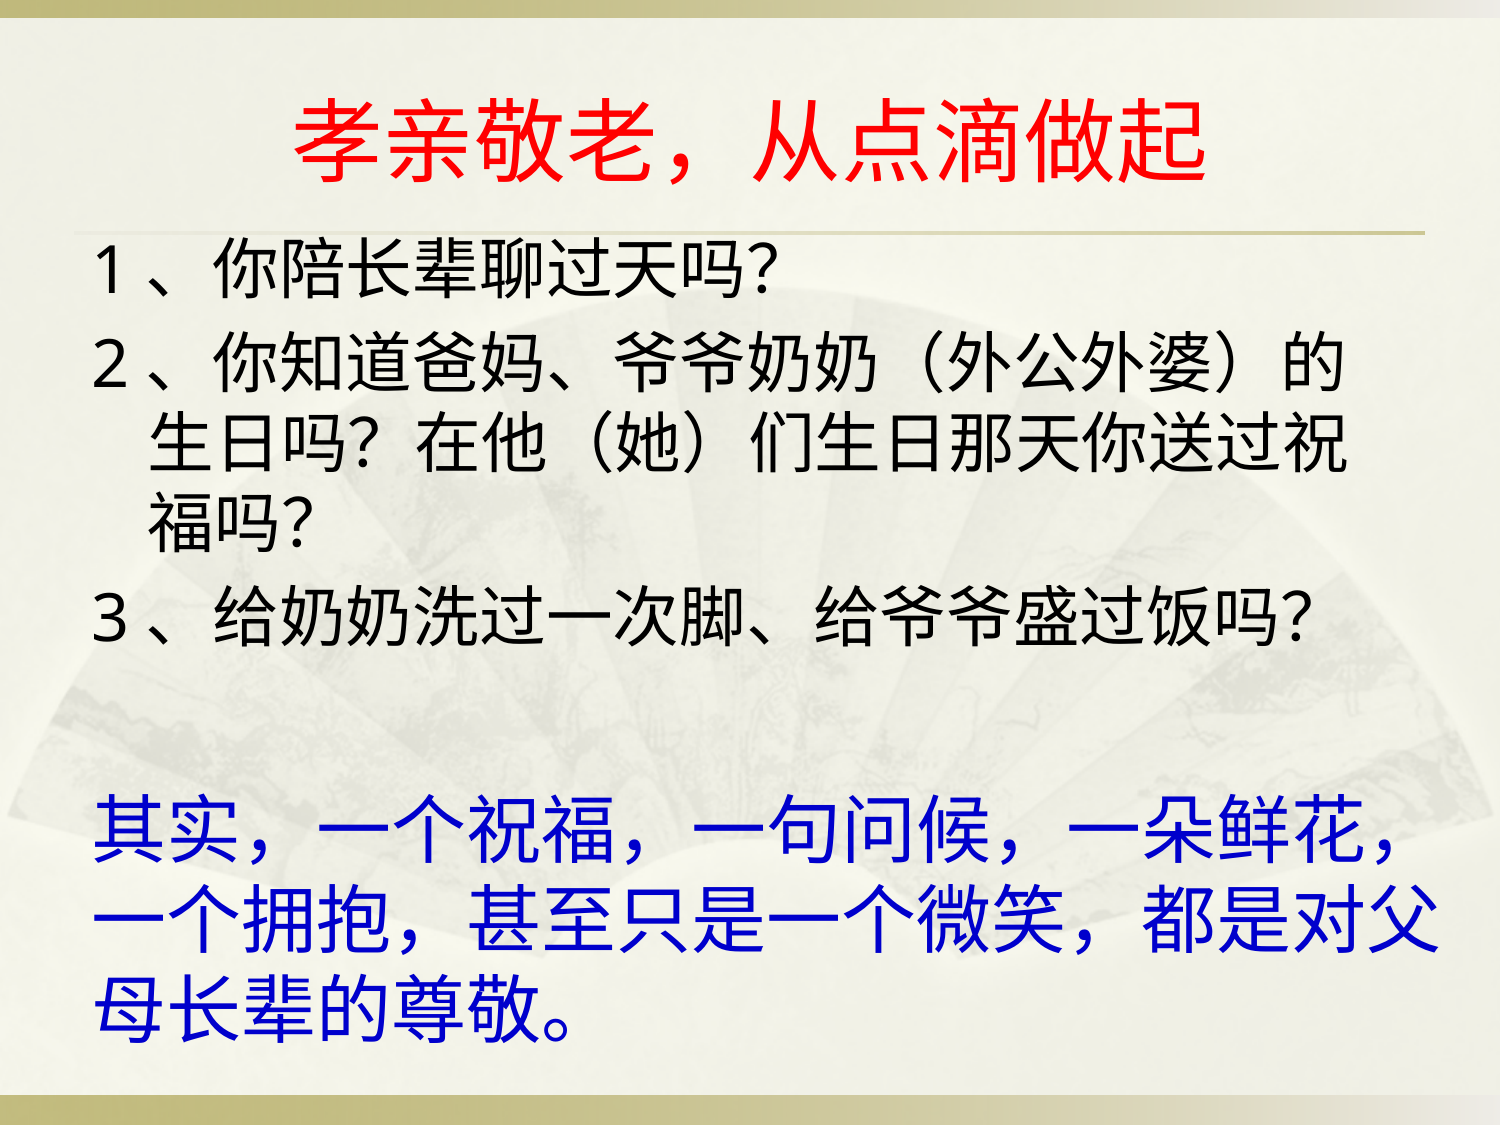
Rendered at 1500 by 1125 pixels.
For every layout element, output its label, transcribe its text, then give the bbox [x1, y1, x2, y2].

text_box 其实，一个祝福，一句问候，一朵鲜花，一个拥抱，甚至只是一个微笑，都是对父母长辈的尊敬。 [76, 775, 1459, 1060]
list 1、你陪长辈聊过天吗？ 2、你知道爸妈、爷爷奶奶（外公外婆）的生日吗？在他（她）们生日那天你送过祝福吗？ 3、给奶奶洗过一次脚、给爷爷盛过饭吗？ [76, 219, 1427, 775]
title 孝亲敬老，从点滴做起 [75, 45, 1425, 233]
